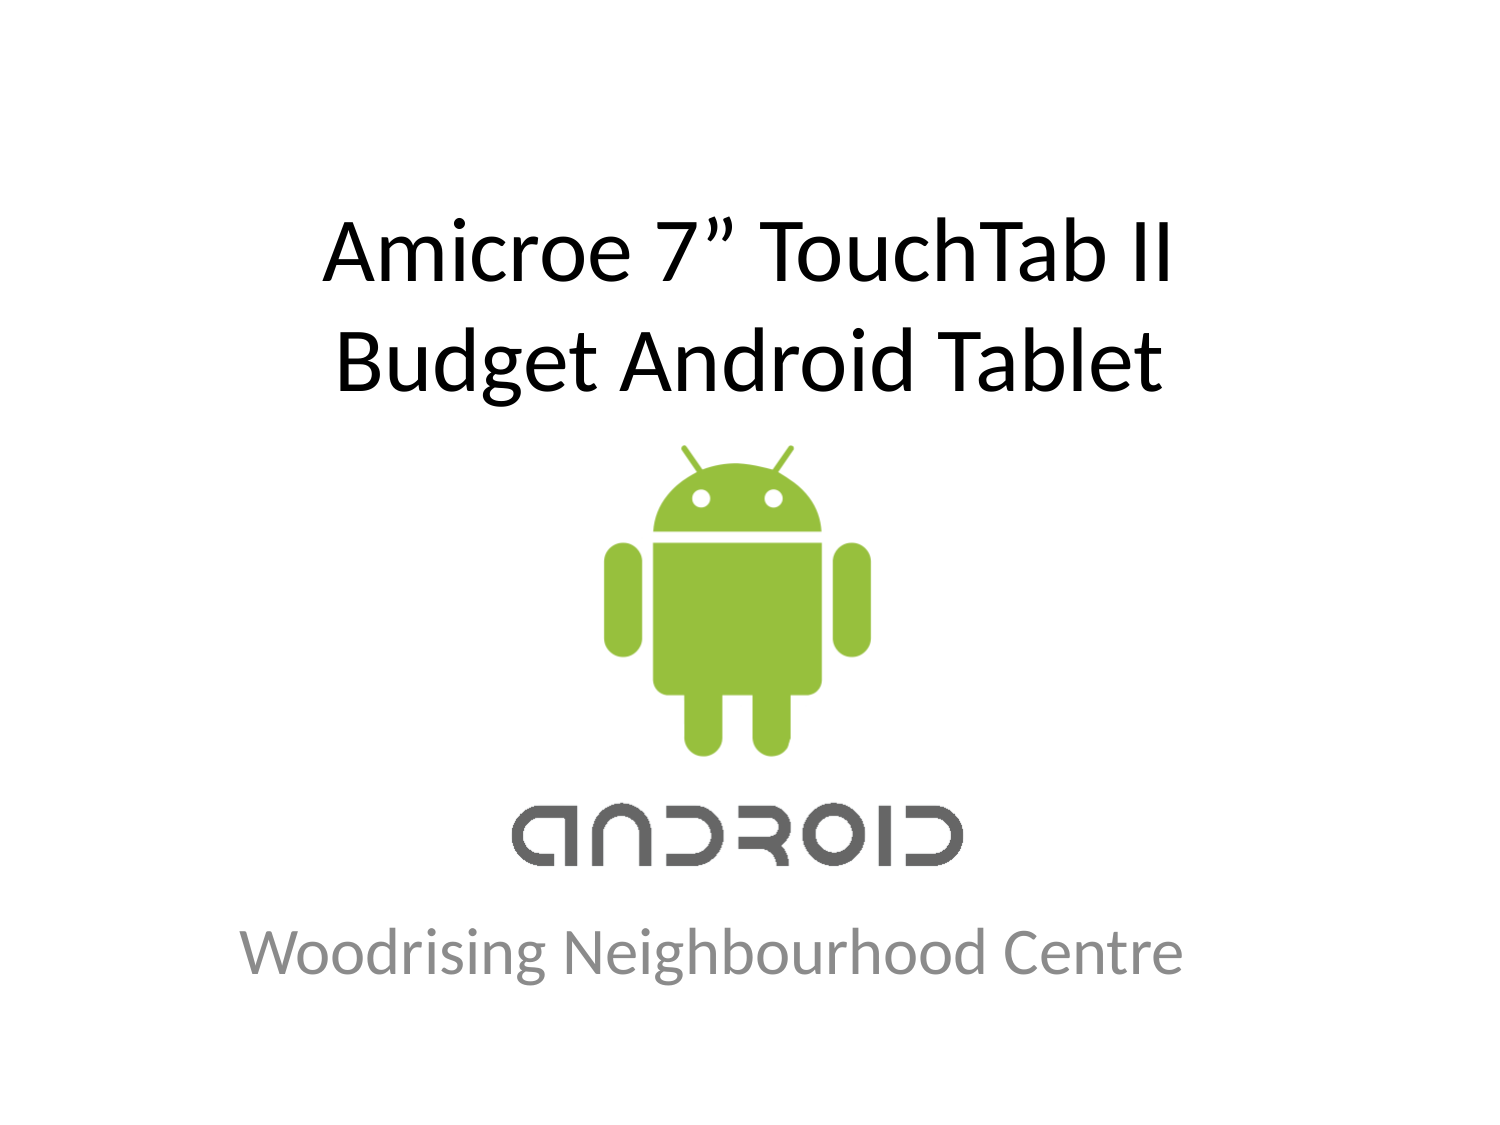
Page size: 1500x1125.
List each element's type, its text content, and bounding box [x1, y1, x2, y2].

subtitle Woodrising Neighbourhood Centre [187, 900, 1238, 1088]
title Amicroe 7” TouchTab II Budget Android Tablet [112, 62, 1388, 538]
picture [487, 399, 988, 901]
